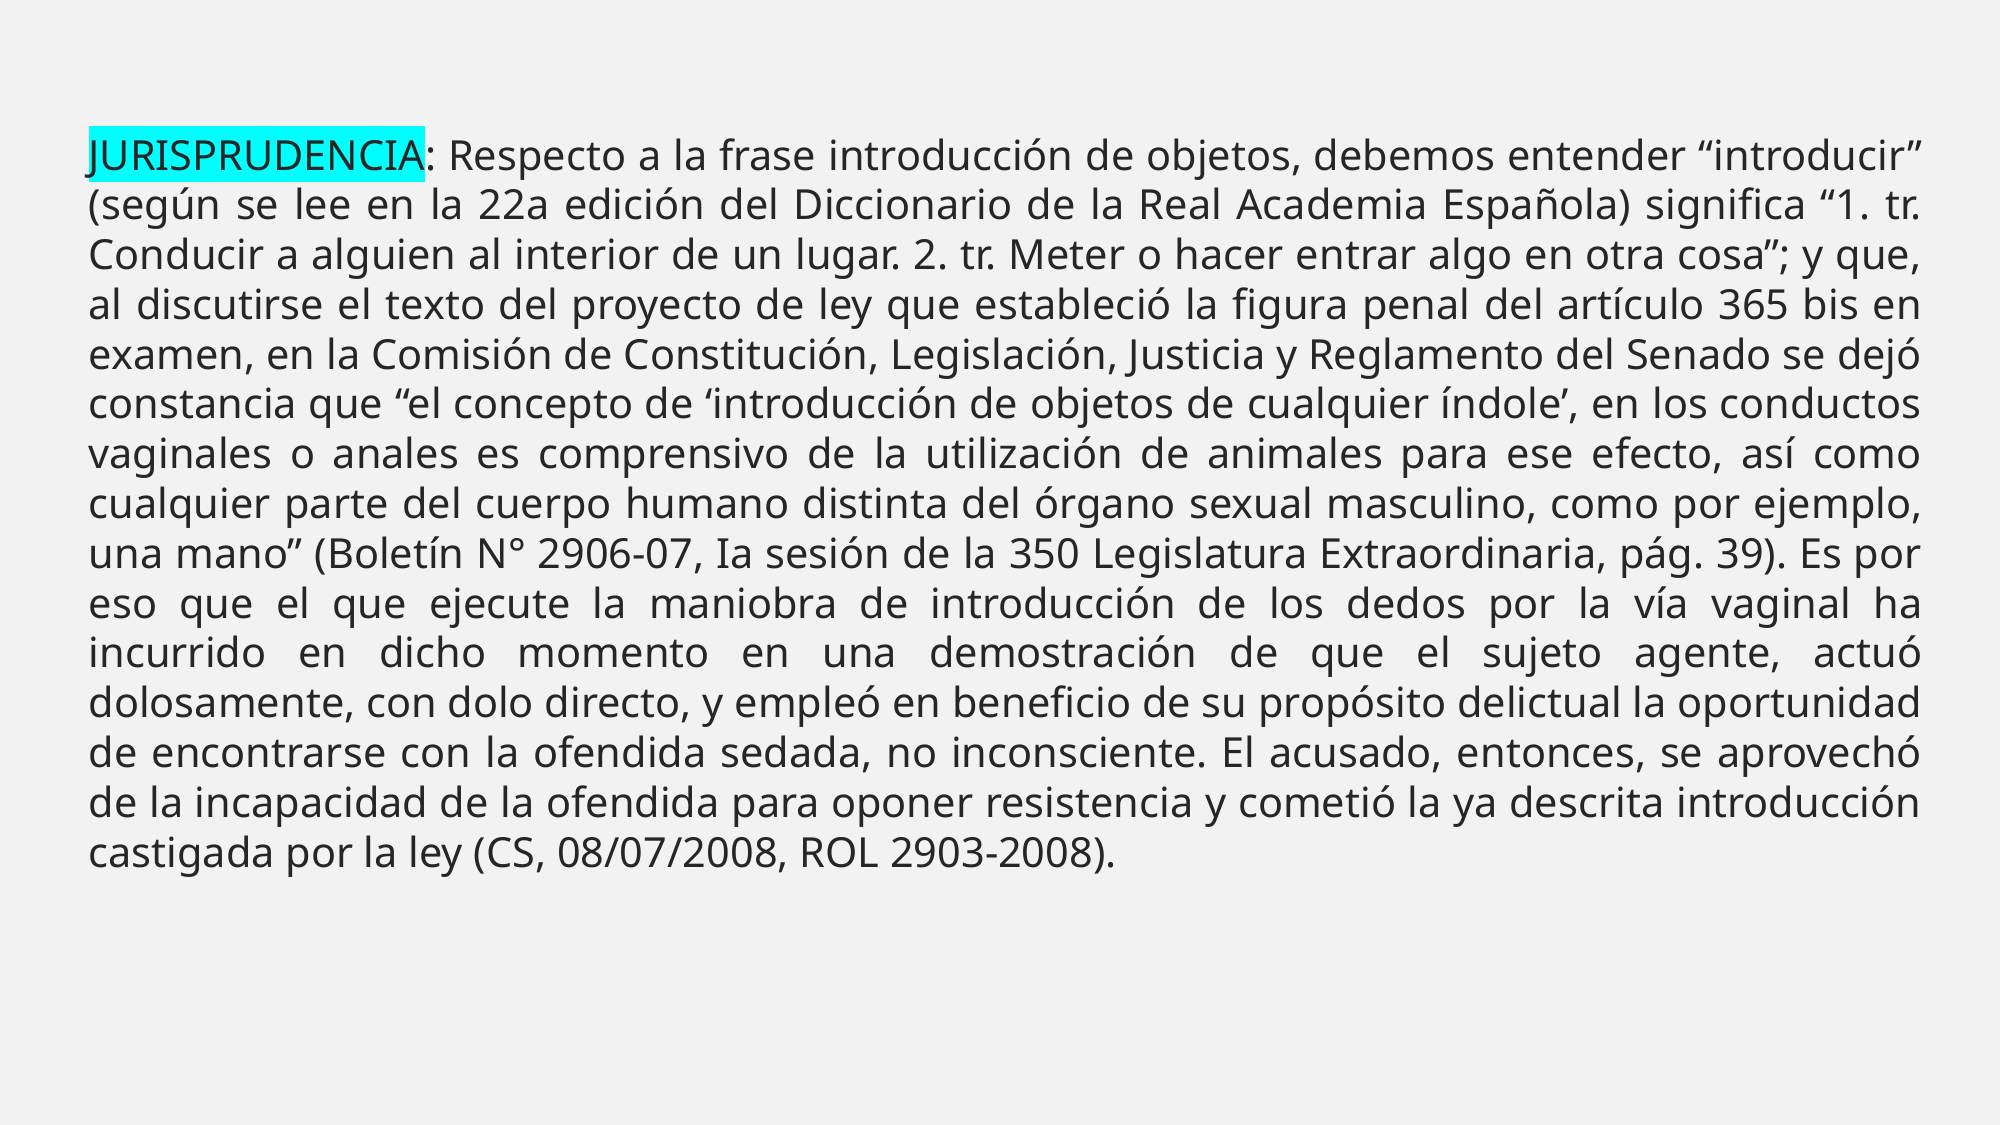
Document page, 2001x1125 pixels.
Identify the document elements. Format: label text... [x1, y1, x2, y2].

list JURISPRUDENCIA: Respecto a la frase introducción de objetos, debemos entender “introducir” (según se lee en la 22a edición del Diccionario de la Real Academia Española) significa “1. tr. Conducir a alguien al interior de un lugar. 2. tr. Meter o hacer entrar algo en otra cosa”; y que, al discutirse el texto del proyecto de ley que estableció la figura penal del artículo 365 bis en examen, en la Comisión de Constitución, Legislación, Justicia y Reglamento del Senado se dejó constancia que “el concepto de ‘introducción de objetos de cualquier índole’, en los conductos vaginales o anales es comprensivo de la utilización de animales para ese efecto, así como cualquier parte del cuerpo humano distinta del órgano sexual masculino, como por ejemplo, una mano” (Boletín N° 2906-07, Ia sesión de la 350 Legislatura Extraordinaria, pág. 39). Es por eso que el que ejecute la maniobra de introducción de los dedos por la vía vaginal ha incurrido en dicho momento en una demostración de que el sujeto agente, actuó dolosamente, con dolo directo, y empleó en beneficio de su propósito delictual la oportunidad de encontrarse con la ofendida sedada, no inconsciente. El acusado, entonces, se aprovechó de la incapacidad de la ofendida para oponer resistencia y cometió la ya descrita introducción castigada por la ley (CS, 08/07/2008, ROL 2903-2008). [73, 121, 1940, 942]
